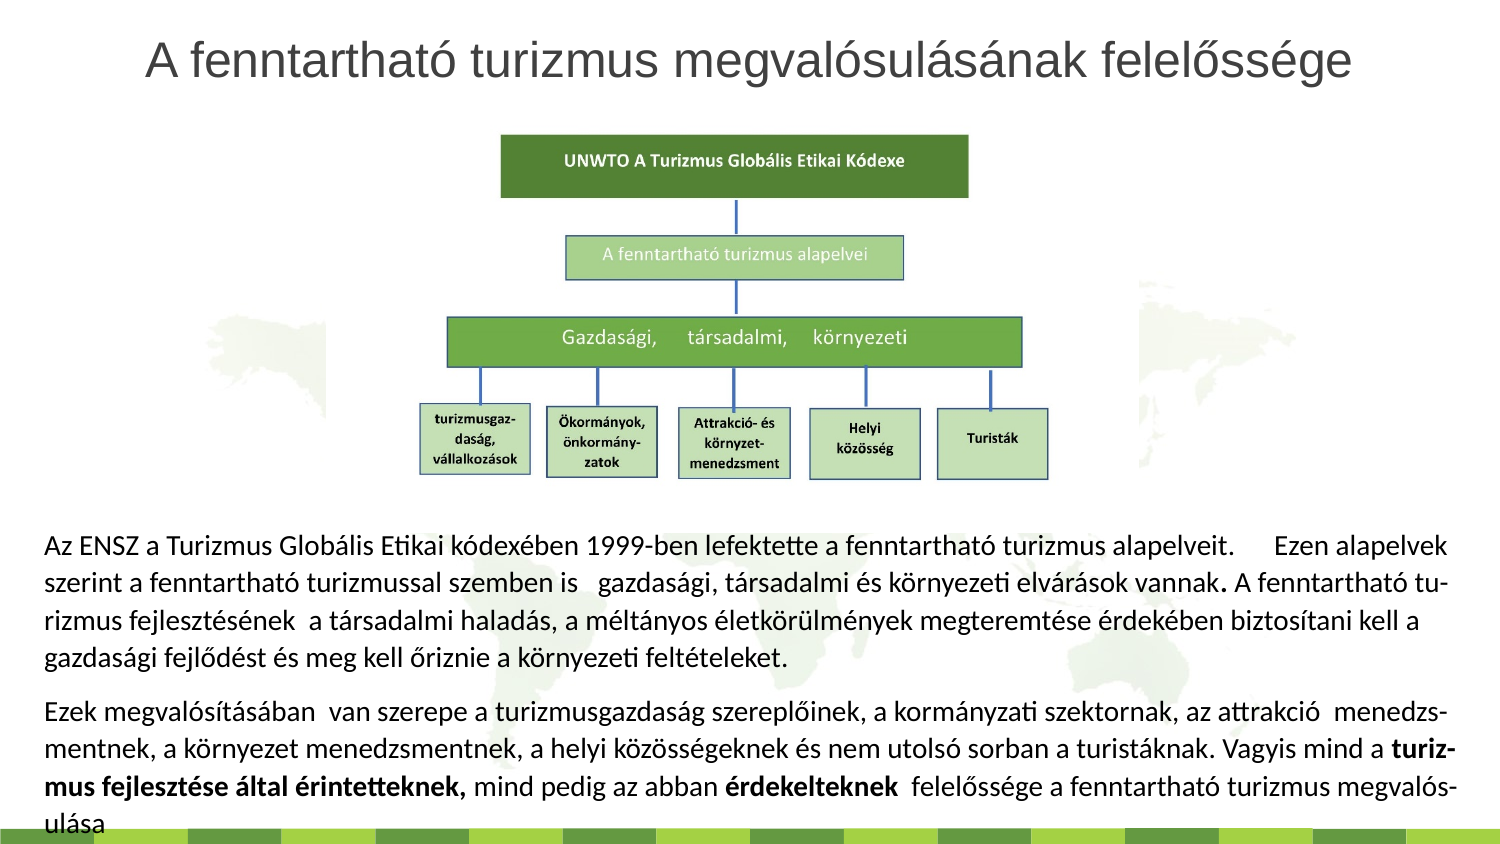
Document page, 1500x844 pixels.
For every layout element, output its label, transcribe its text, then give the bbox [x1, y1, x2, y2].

text_box Az ENSZ a Turizmus Globális Etikai kódexében 1999-ben lefektette a fenntartható turizmus alapelveit. Ezen alapelvek szerint a fenntartható turizmussal szemben is gazdasági, társadalmi és környezeti elvárások vannak. A fenntartható tu- rizmus fejlesztésének a társadalmi haladás, a méltányos életkörülmények megteremtése érdekében biztosítani kell a gazdasági fejlődést és meg kell őriznie a környezeti feltételeket. Ezek megvalósításában van szerepe a turizmusgazdaság szereplőinek, a kormányzati szektornak, az attrakció menedzs-mentnek, a környezet menedzsmentnek, a helyi közösségeknek és nem utolsó sorban a turistáknak. Vagyis mind a turiz-mus fejlesztése által érintetteknek, mind pedig az abban érdekelteknek felelőssége a fenntartható turizmus megvalós- ulása [29, 516, 1483, 844]
list A fenntartható turizmus megvalósulásának felelőssége [0, 0, 1500, 117]
picture [0, 92, 1500, 828]
